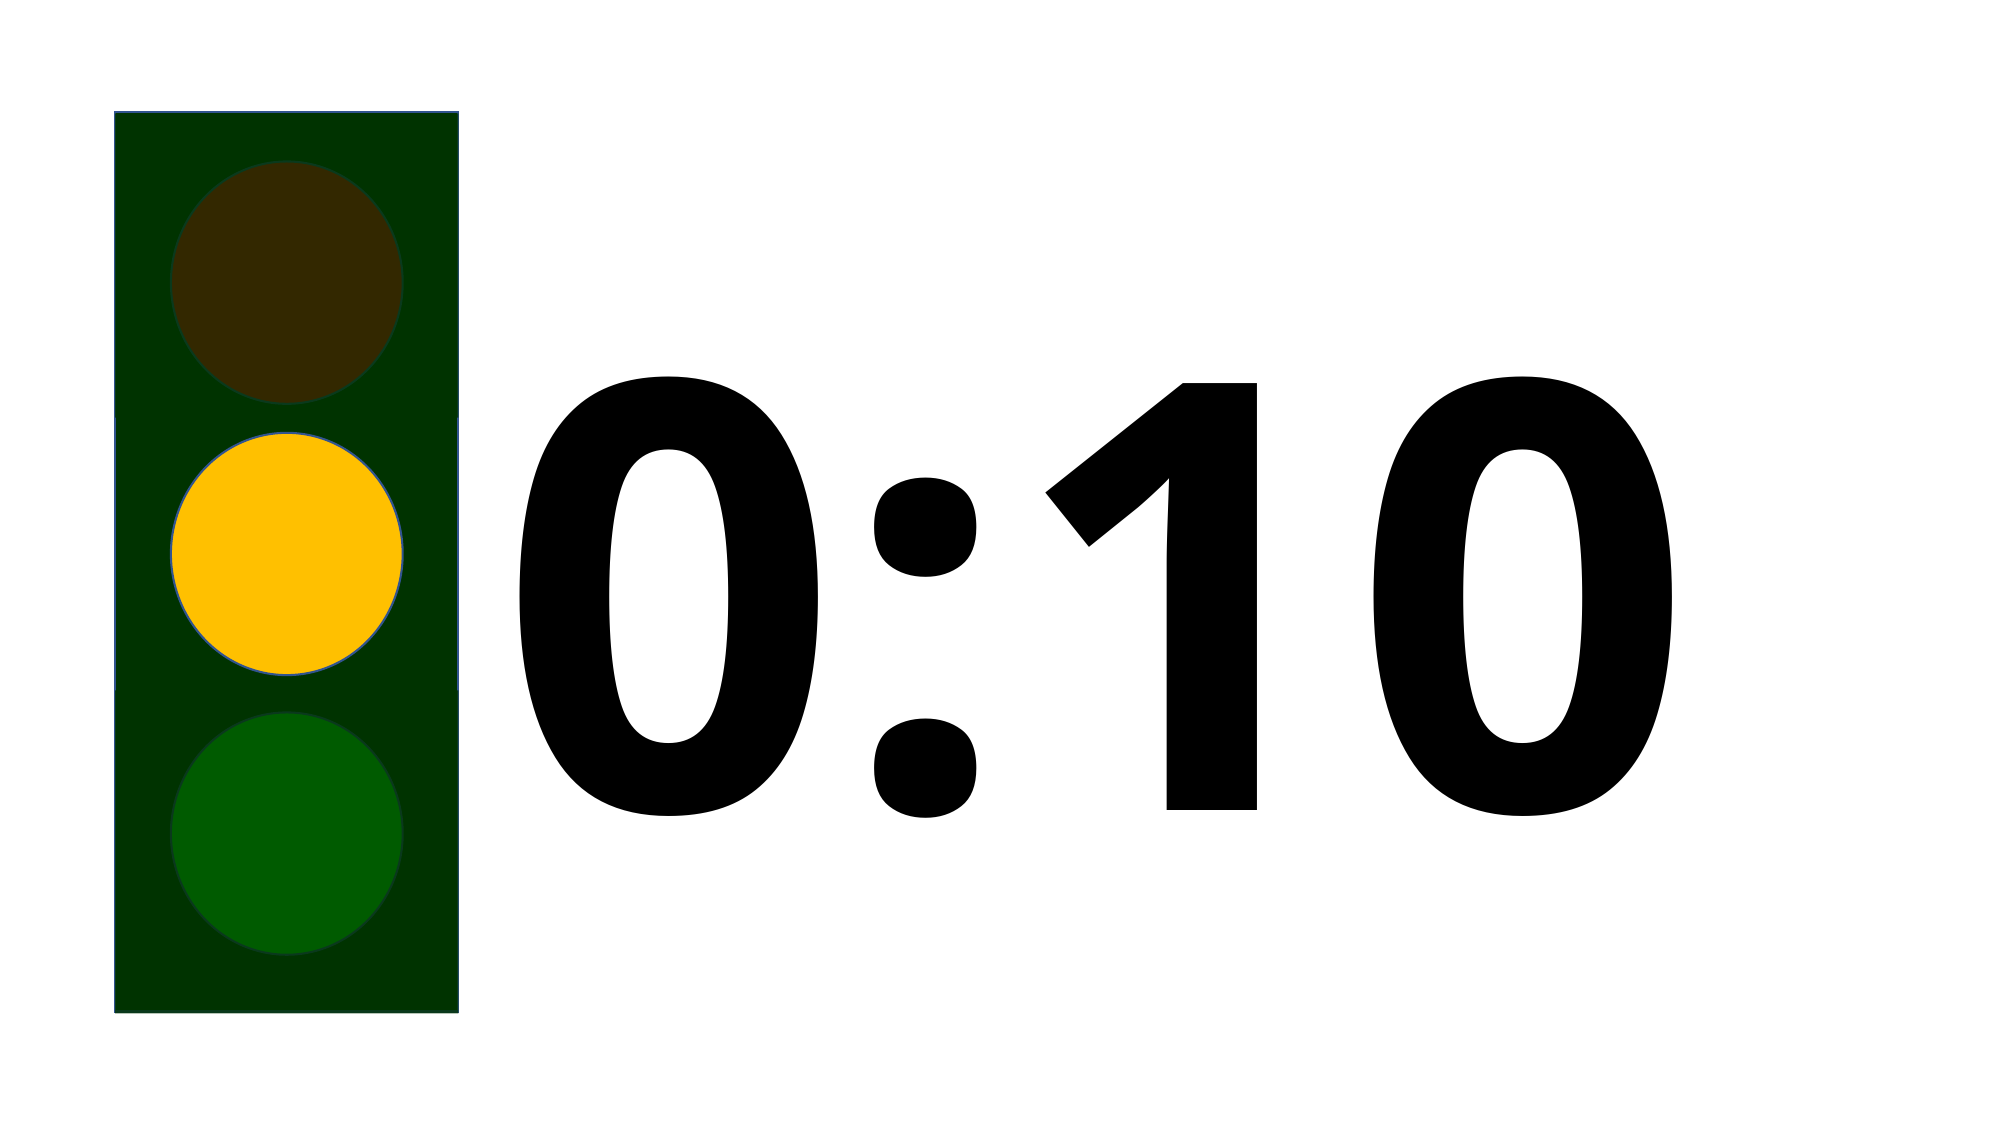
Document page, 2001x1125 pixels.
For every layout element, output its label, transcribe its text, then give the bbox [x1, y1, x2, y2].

text_box [114, 689, 459, 1014]
text_box [114, 419, 459, 689]
text_box [169, 431, 404, 677]
text_box [114, 112, 459, 419]
text_box 0:10 [483, 204, 1924, 938]
